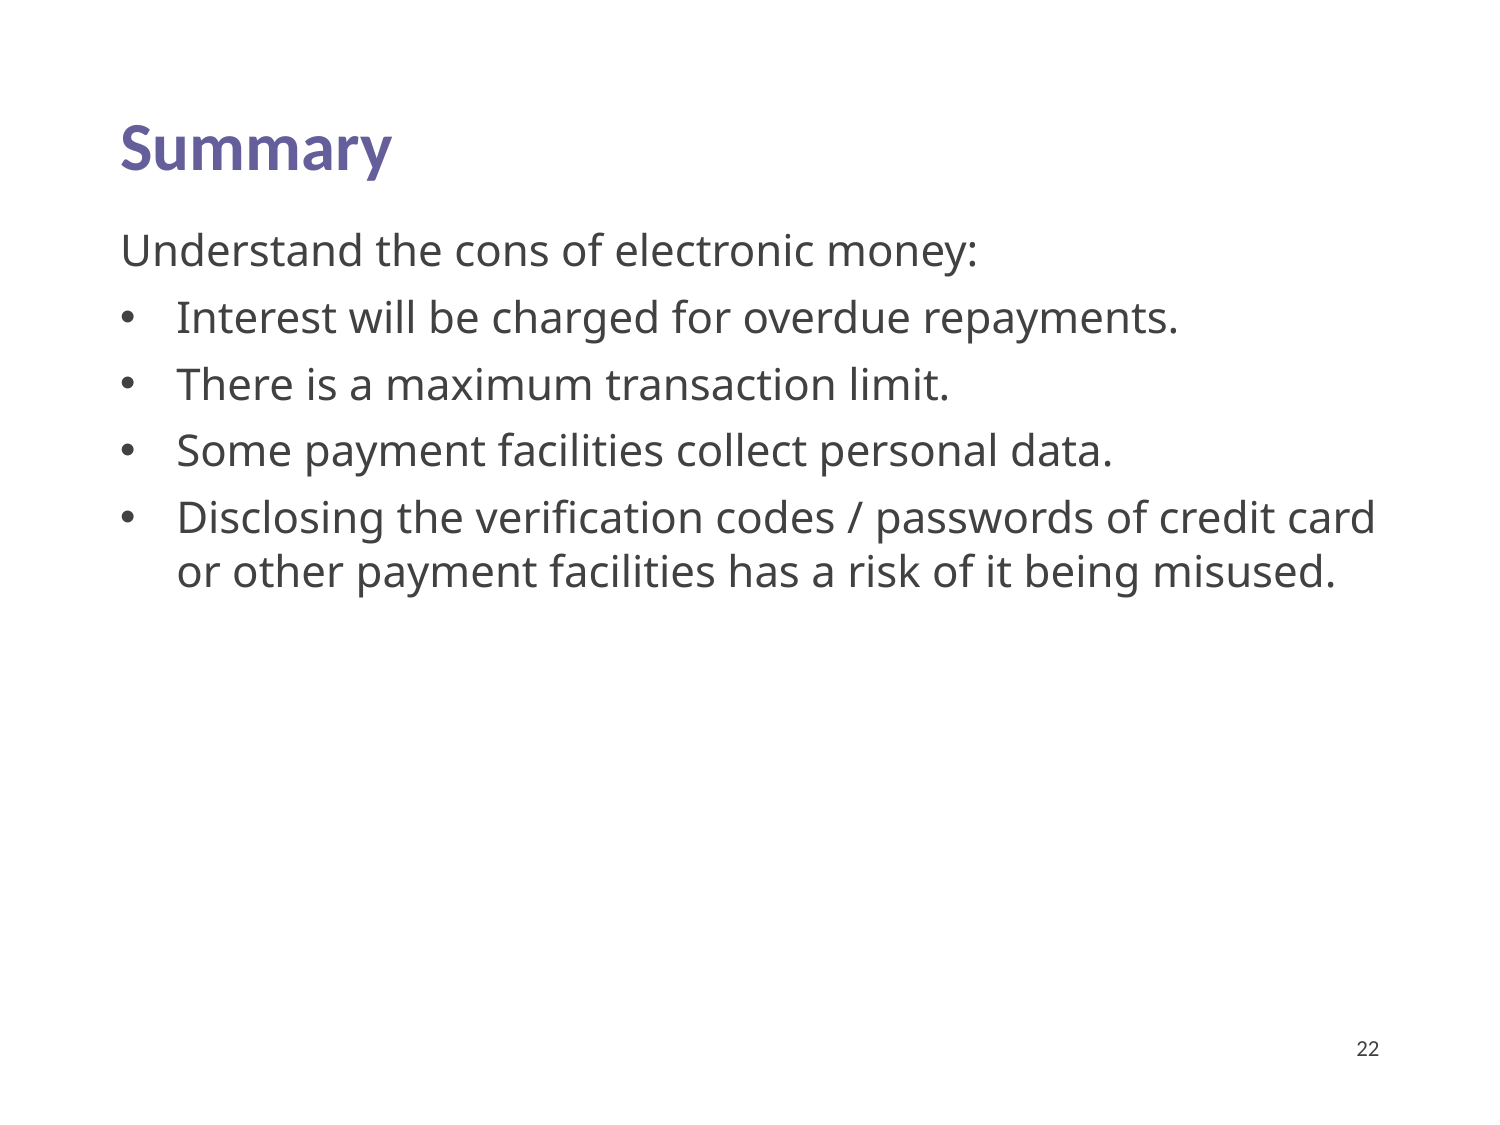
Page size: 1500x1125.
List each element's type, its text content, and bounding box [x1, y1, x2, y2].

slide_number 22 [1353, 1035, 1381, 1062]
list Summary [119, 113, 1382, 215]
list Understand the cons of electronic money: Interest will be charged for overdue repayments. There is a maximum transaction limit. Some payment facilities collect personal data. Disclosing the verification codes / passwords of credit card or other payment facilities has a risk of it being misused. [119, 220, 1381, 892]
